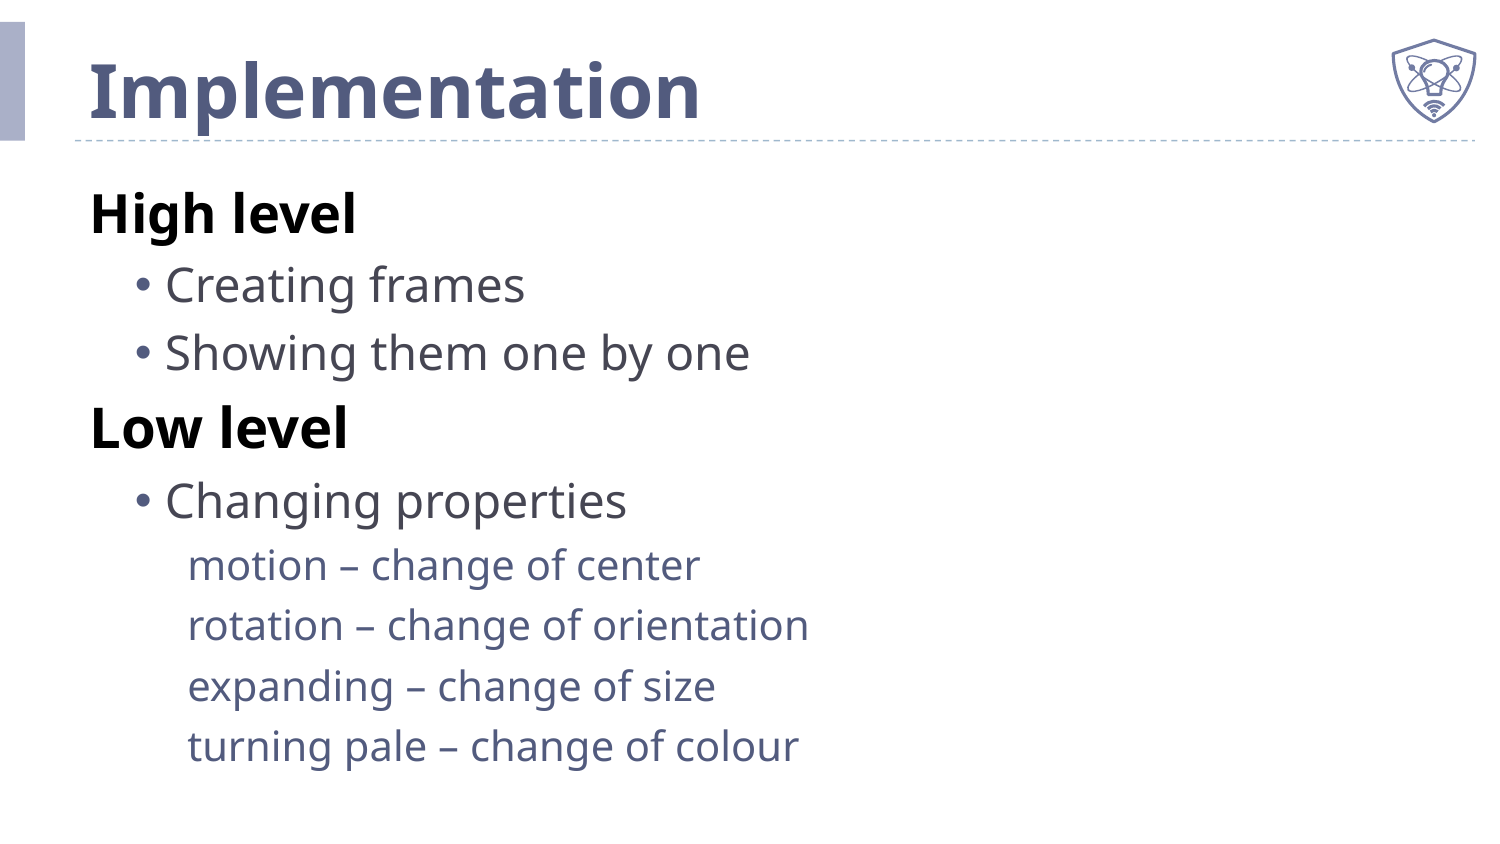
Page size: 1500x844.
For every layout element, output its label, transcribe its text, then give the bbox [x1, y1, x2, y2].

title Implementation [75, 18, 1475, 141]
list High level Creating frames Showing them one by one Low level Changing properties motion – change of center rotation – change of orientation expanding – change of size turning pale – change of colour [75, 171, 1475, 835]
